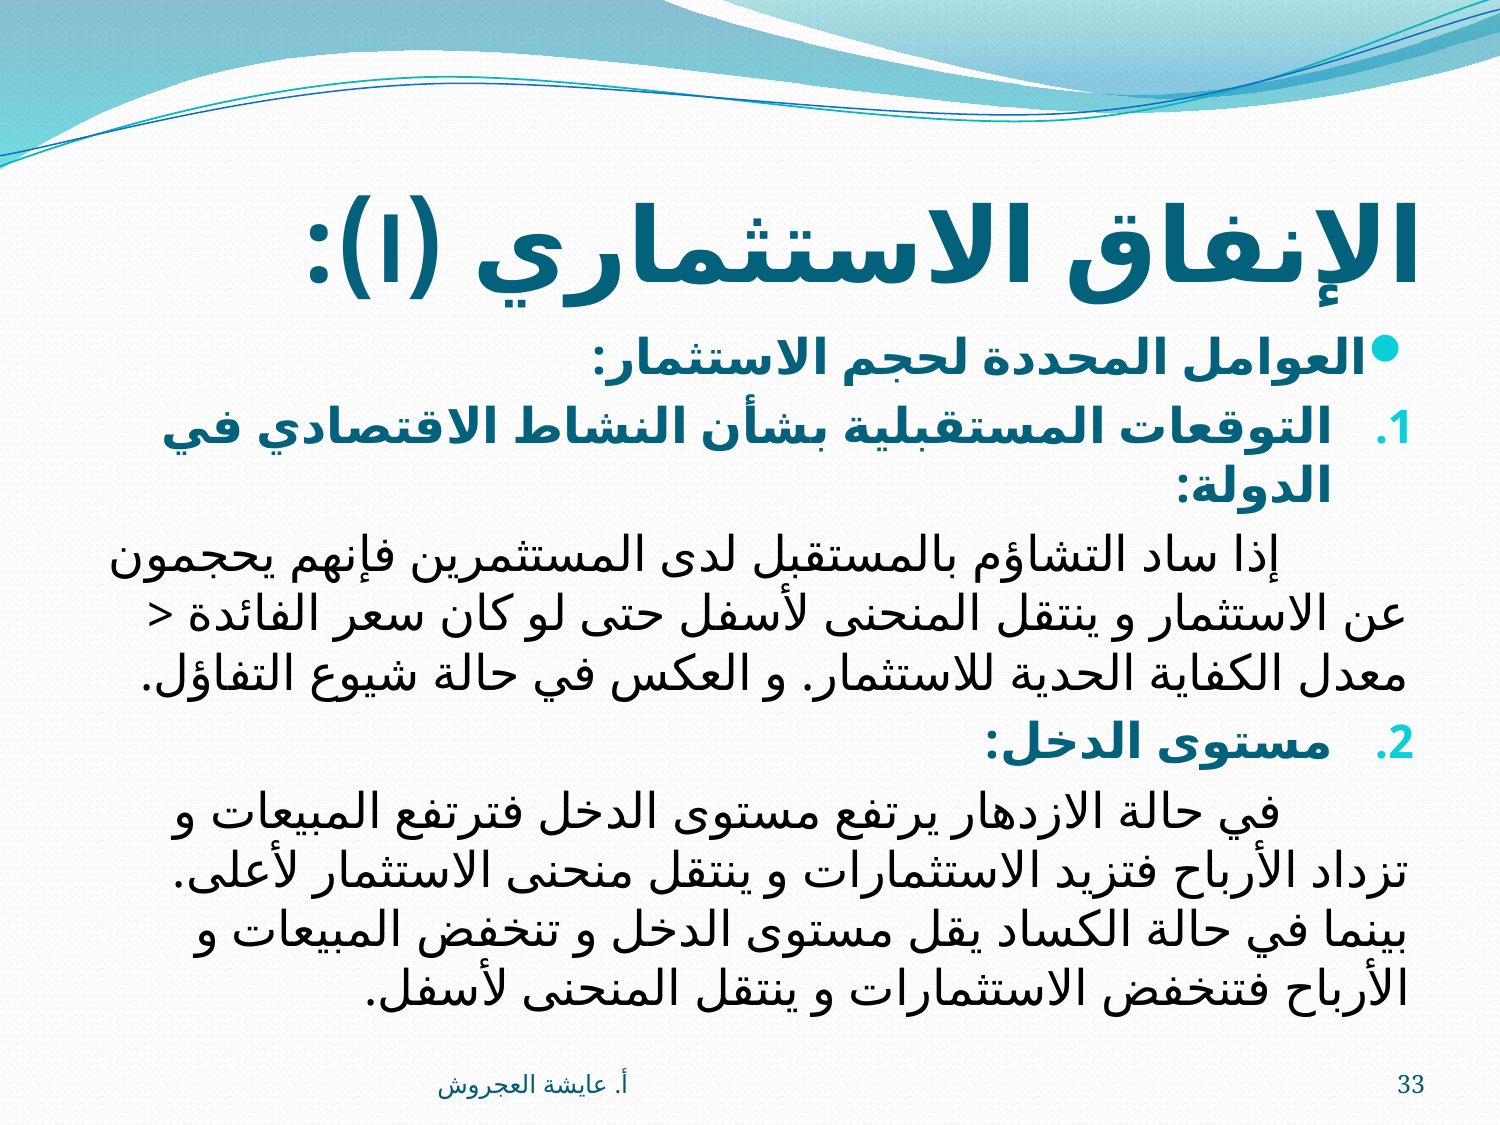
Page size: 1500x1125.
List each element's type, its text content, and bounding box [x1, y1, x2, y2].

footer أ. عايشة العجروش [437, 1042, 988, 1103]
title الإنفاق الاستثماري (I): [75, 115, 1425, 303]
list العوامل المحددة لحجم الاستثمار: التوقعات المستقبلية بشأن النشاط الاقتصادي في الدولة: إذا ساد التشاؤم بالمستقبل لدى المستثمرين فإنهم يحجمون عن الاستثمار و ينتقل المنحنى لأسفل حتى لو كان سعر الفائدة < معدل الكفاية الحدية للاستثمار. و العكس في حالة شيوع التفاؤل. مستوى الدخل: في حالة الازدهار يرتفع مستوى الدخل فترتفع المبيعات و تزداد الأرباح فتزيد الاستثمارات و ينتقل منحنى الاستثمار لأعلى. بينما في حالة الكساد يقل مستوى الدخل و تنخفض المبيعات و الأرباح فتنخفض الاستثمارات و ينتقل المنحنى لأسفل. [75, 317, 1425, 1038]
slide_number 33 [1299, 1042, 1425, 1103]
